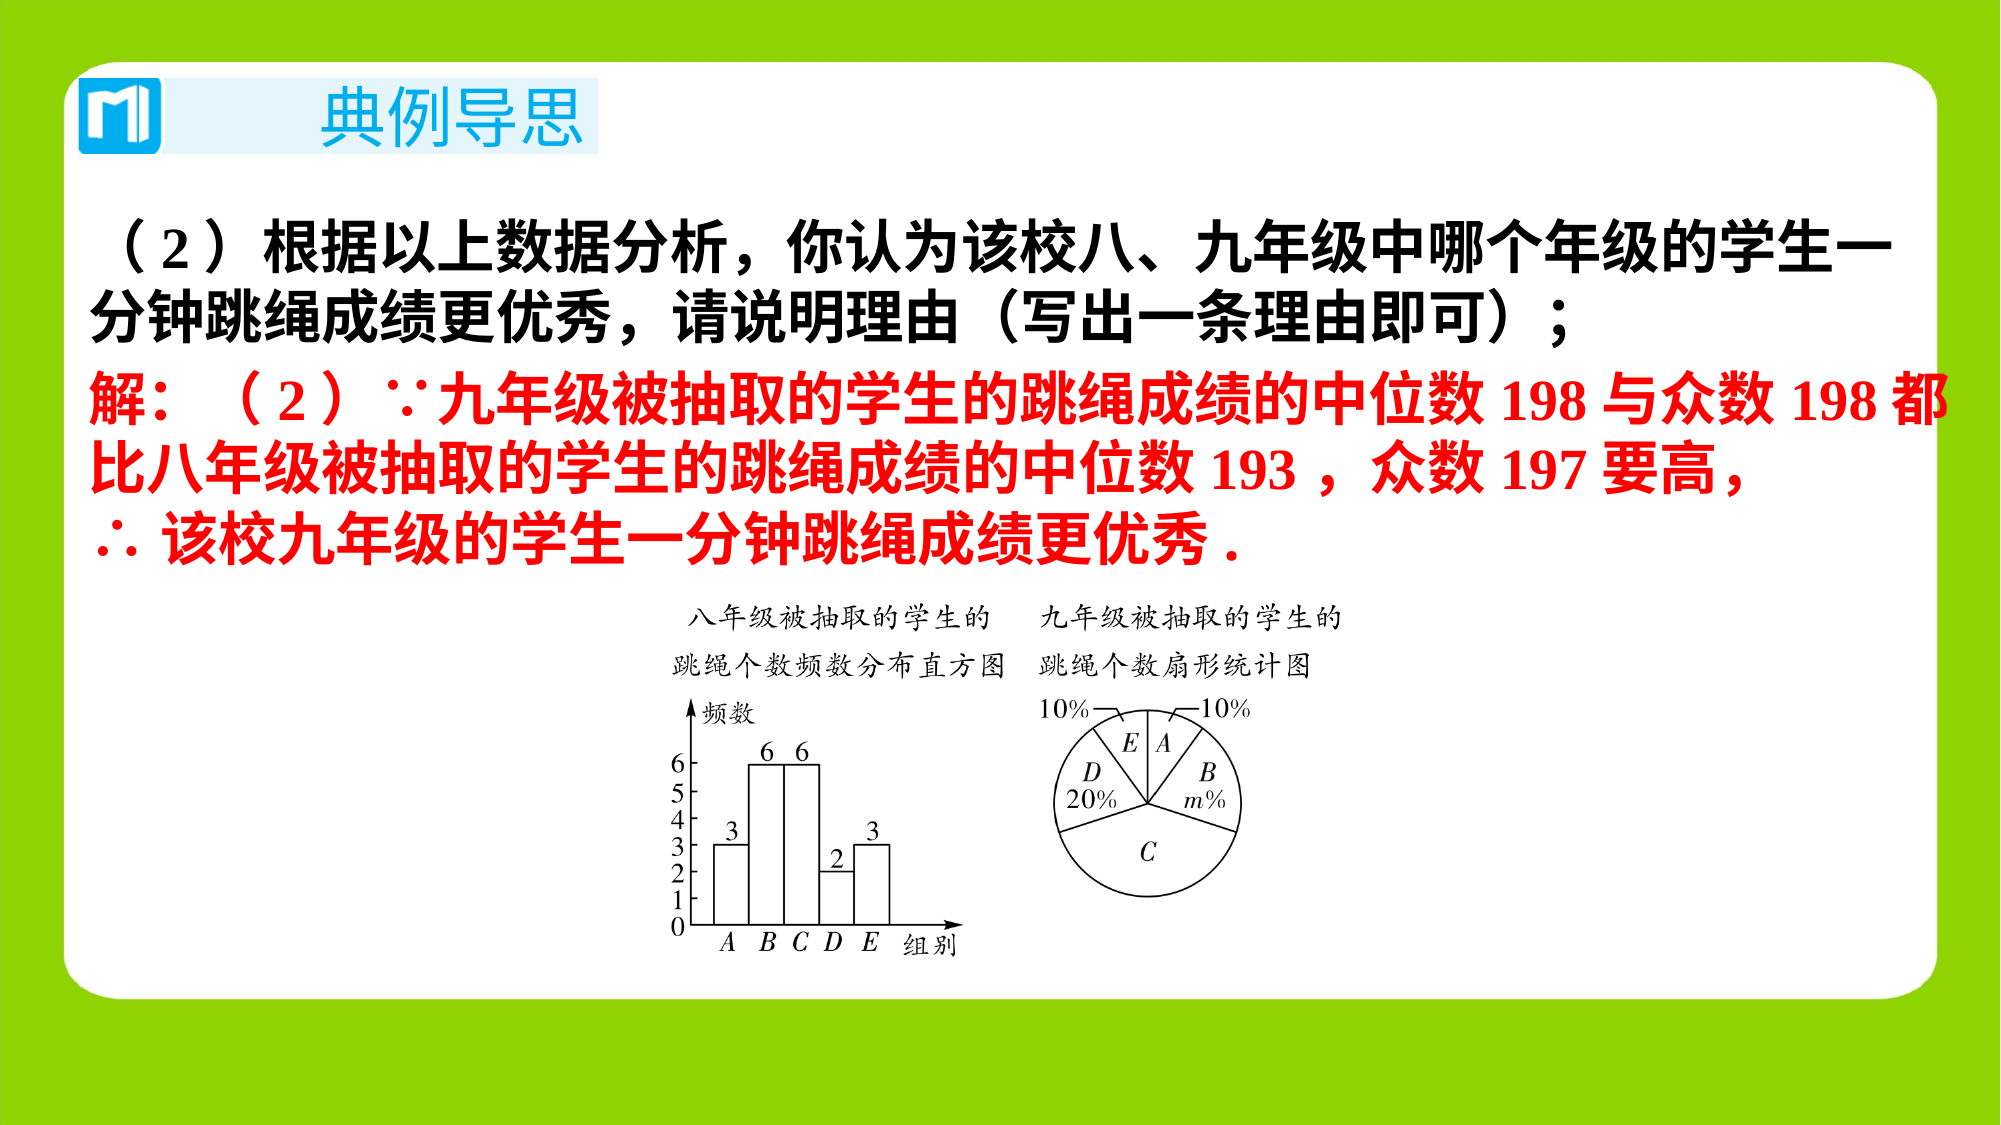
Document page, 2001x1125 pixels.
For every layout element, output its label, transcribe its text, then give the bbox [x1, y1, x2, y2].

text_box 解：（2）∵九年级被抽取的学生的跳绳成绩的中位数198与众数198都比八年级被抽取的学生的跳绳成绩的中位数193，众数197要高， ∴该校九年级的学生一分钟跳绳成绩更优秀. [88, 361, 1974, 726]
picture [0, 0, 2001, 1125]
text_box （2）根据以上数据分析，你认为该校八、九年级中哪个年级的学生一分钟跳绳成绩更优秀，请说明理由（写出一条理由即可）； [88, 210, 1912, 361]
